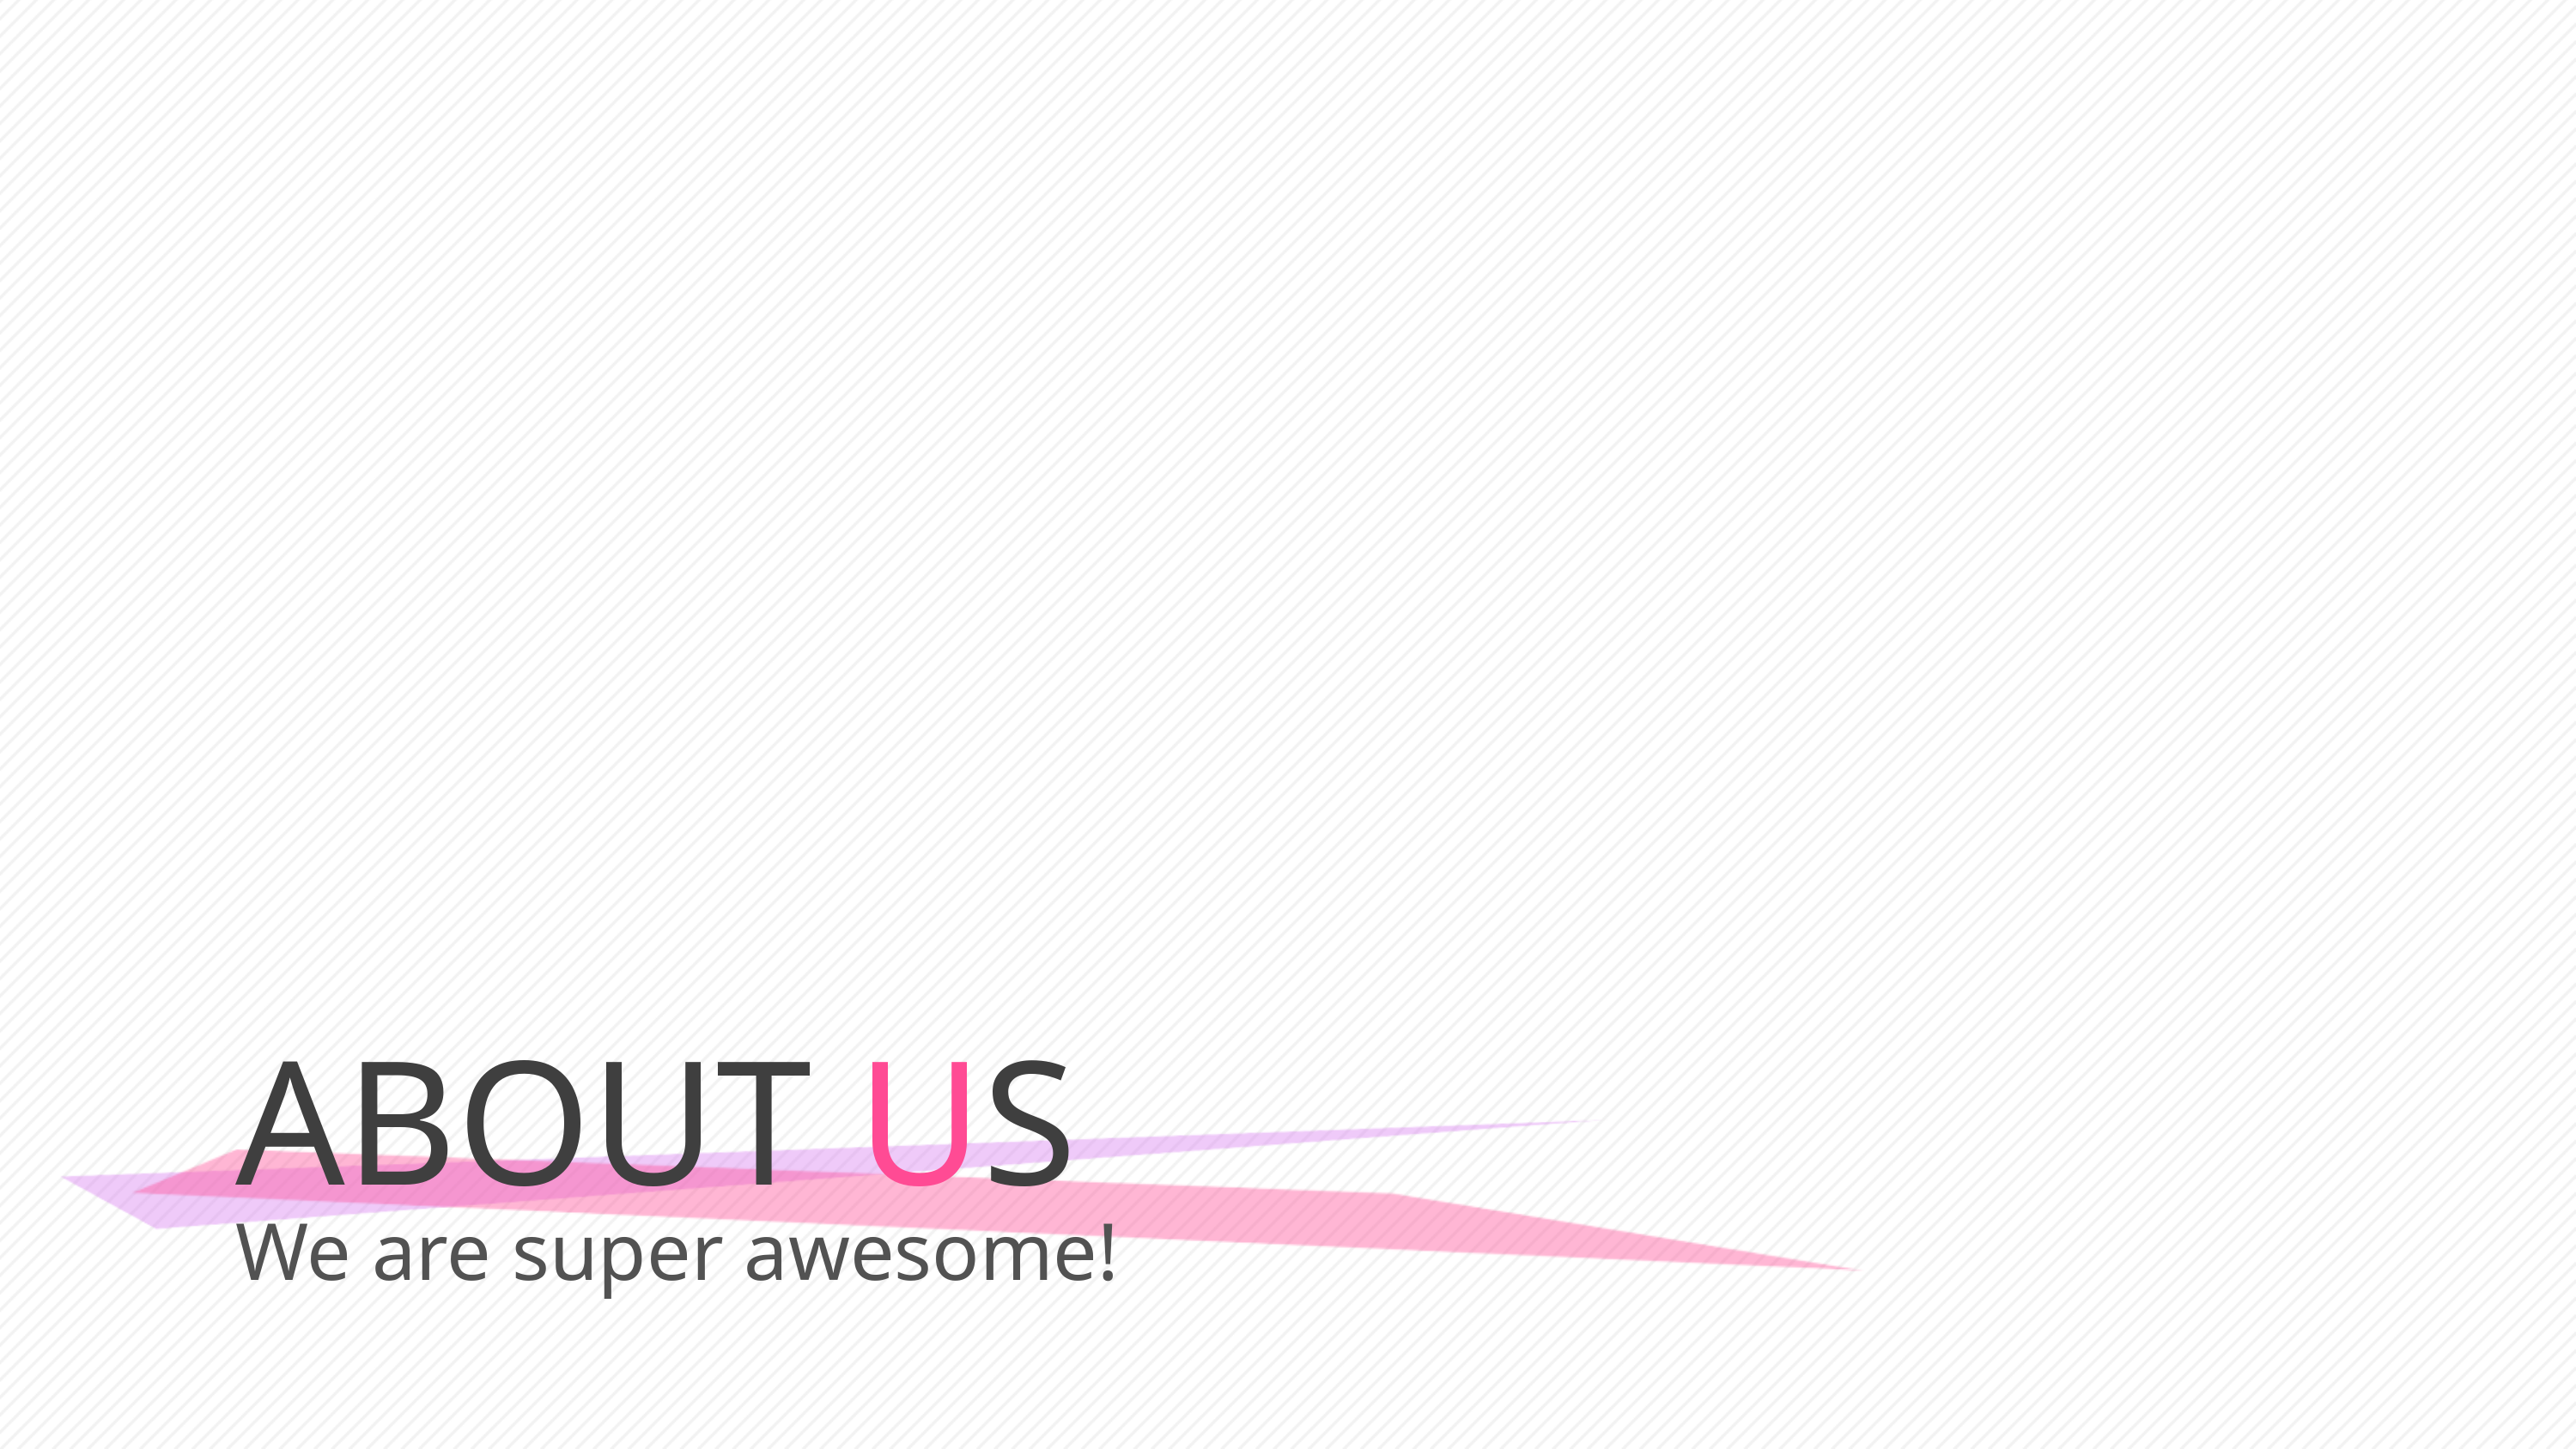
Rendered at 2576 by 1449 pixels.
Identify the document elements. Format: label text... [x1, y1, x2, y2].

title ABOUT US [212, 1088, 2414, 1232]
picture [0, 0, 2576, 1449]
subtitle We are super awesome! [212, 1232, 2414, 1354]
